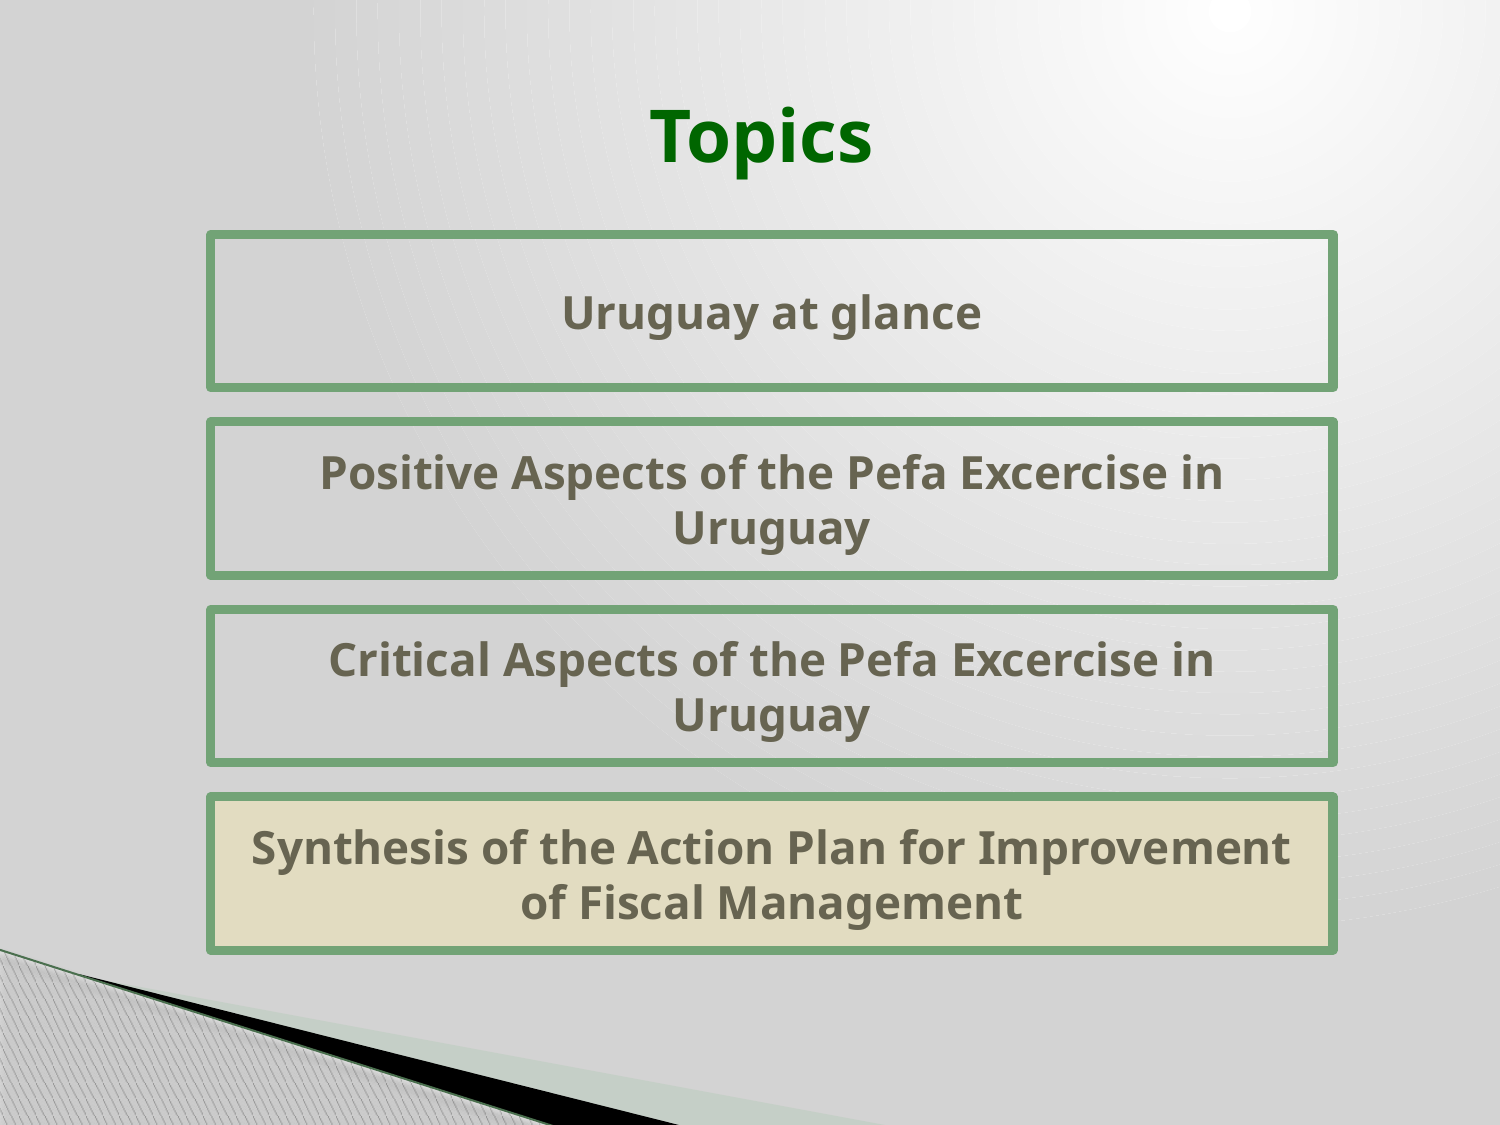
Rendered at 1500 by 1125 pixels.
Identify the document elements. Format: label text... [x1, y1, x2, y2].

text_box Uruguay at glance [206, 230, 1338, 392]
text_box Topics [199, 82, 1325, 230]
text_box Synthesis of the Action Plan for Improvement of Fiscal Management [206, 792, 1338, 955]
text_box Critical Aspects of the Pefa Excercise in Uruguay [206, 605, 1338, 767]
text_box Positive Aspects of the Pefa Excercise in Uruguay [206, 417, 1338, 580]
